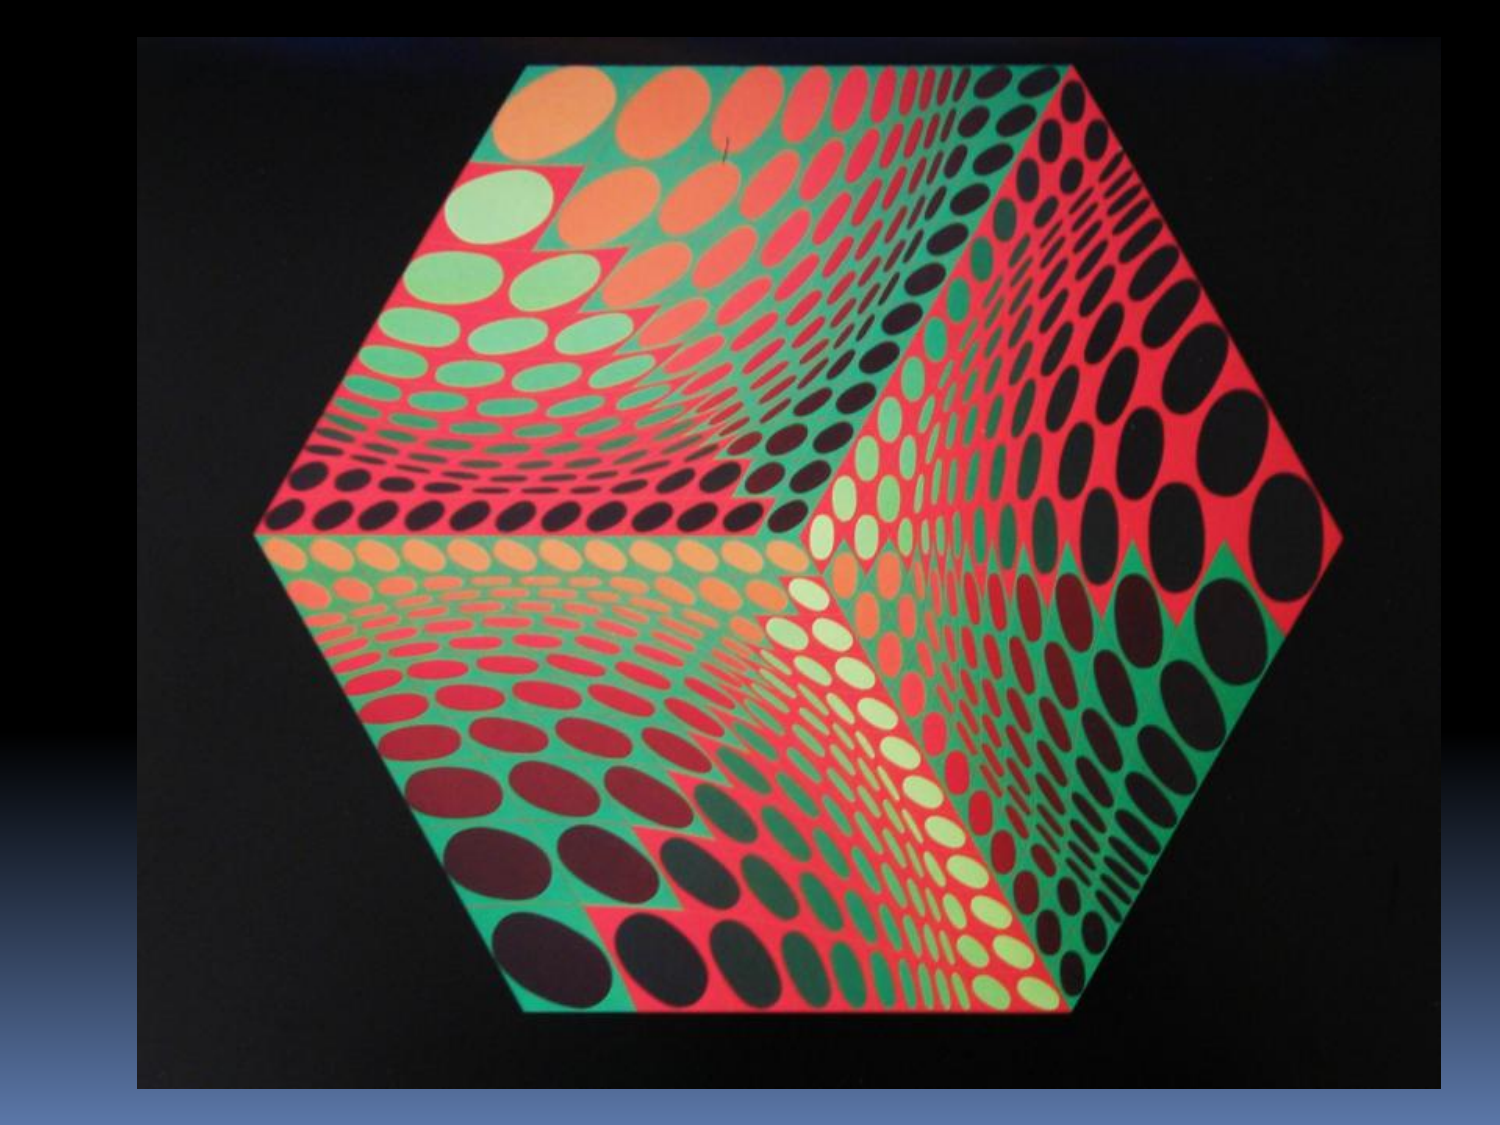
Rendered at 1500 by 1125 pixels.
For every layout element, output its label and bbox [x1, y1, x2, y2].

picture [136, 36, 1442, 1090]
